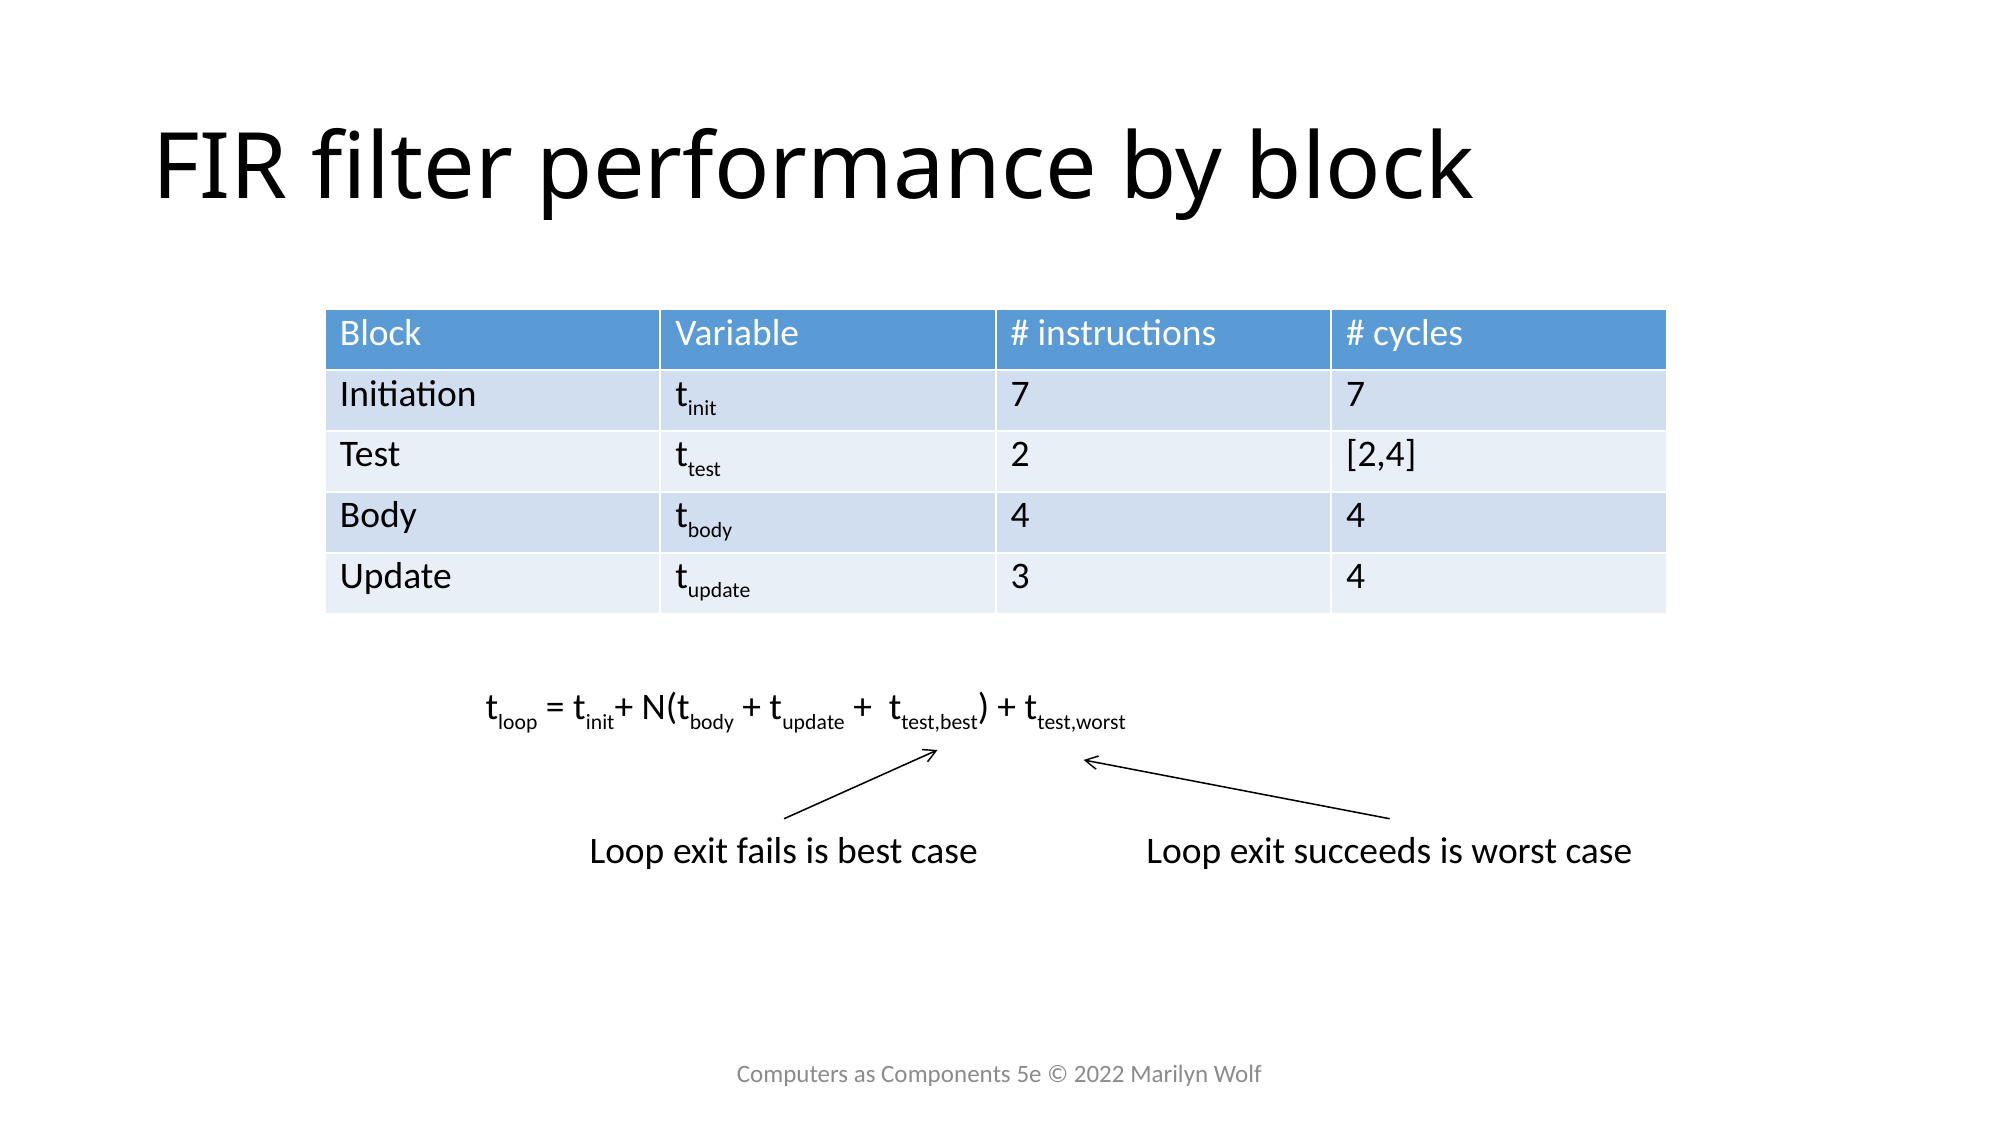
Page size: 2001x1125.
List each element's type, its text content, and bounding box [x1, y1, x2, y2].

table_cell Body [326, 493, 659, 552]
table_cell 7 [1332, 371, 1666, 430]
table_cell 7 [997, 371, 1330, 430]
table_header # cycles [1332, 310, 1666, 369]
table_cell ttest [661, 432, 995, 491]
footer Computers as Components 5e © 2022 Marilyn Wolf [662, 1042, 1338, 1103]
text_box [1083, 759, 1390, 819]
table_cell 3 [997, 554, 1330, 613]
table_cell tbody [661, 493, 995, 552]
table_header Block [326, 310, 659, 369]
table_cell [2,4] [1332, 432, 1666, 491]
table_cell 2 [997, 432, 1330, 491]
table_cell tinit [661, 371, 995, 430]
table_cell 4 [1332, 493, 1666, 552]
table_header # instructions [997, 310, 1330, 369]
table_cell Test [326, 432, 659, 491]
table_cell 4 [1332, 554, 1666, 613]
title FIR filter performance by block [137, 59, 1863, 278]
text_box Loop exit fails is best case [574, 818, 994, 879]
text_box Loop exit succeeds is worst case [1131, 818, 1648, 879]
table_cell tupdate [661, 554, 995, 613]
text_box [783, 749, 938, 819]
table_cell Initiation [326, 371, 659, 430]
table_cell 4 [997, 493, 1330, 552]
table_cell Update [326, 554, 659, 613]
text_box tloop = tinit+ N(tbody + tupdate + ttest,best) + ttest,worst [470, 674, 1141, 741]
table_header Variable [661, 310, 995, 369]
